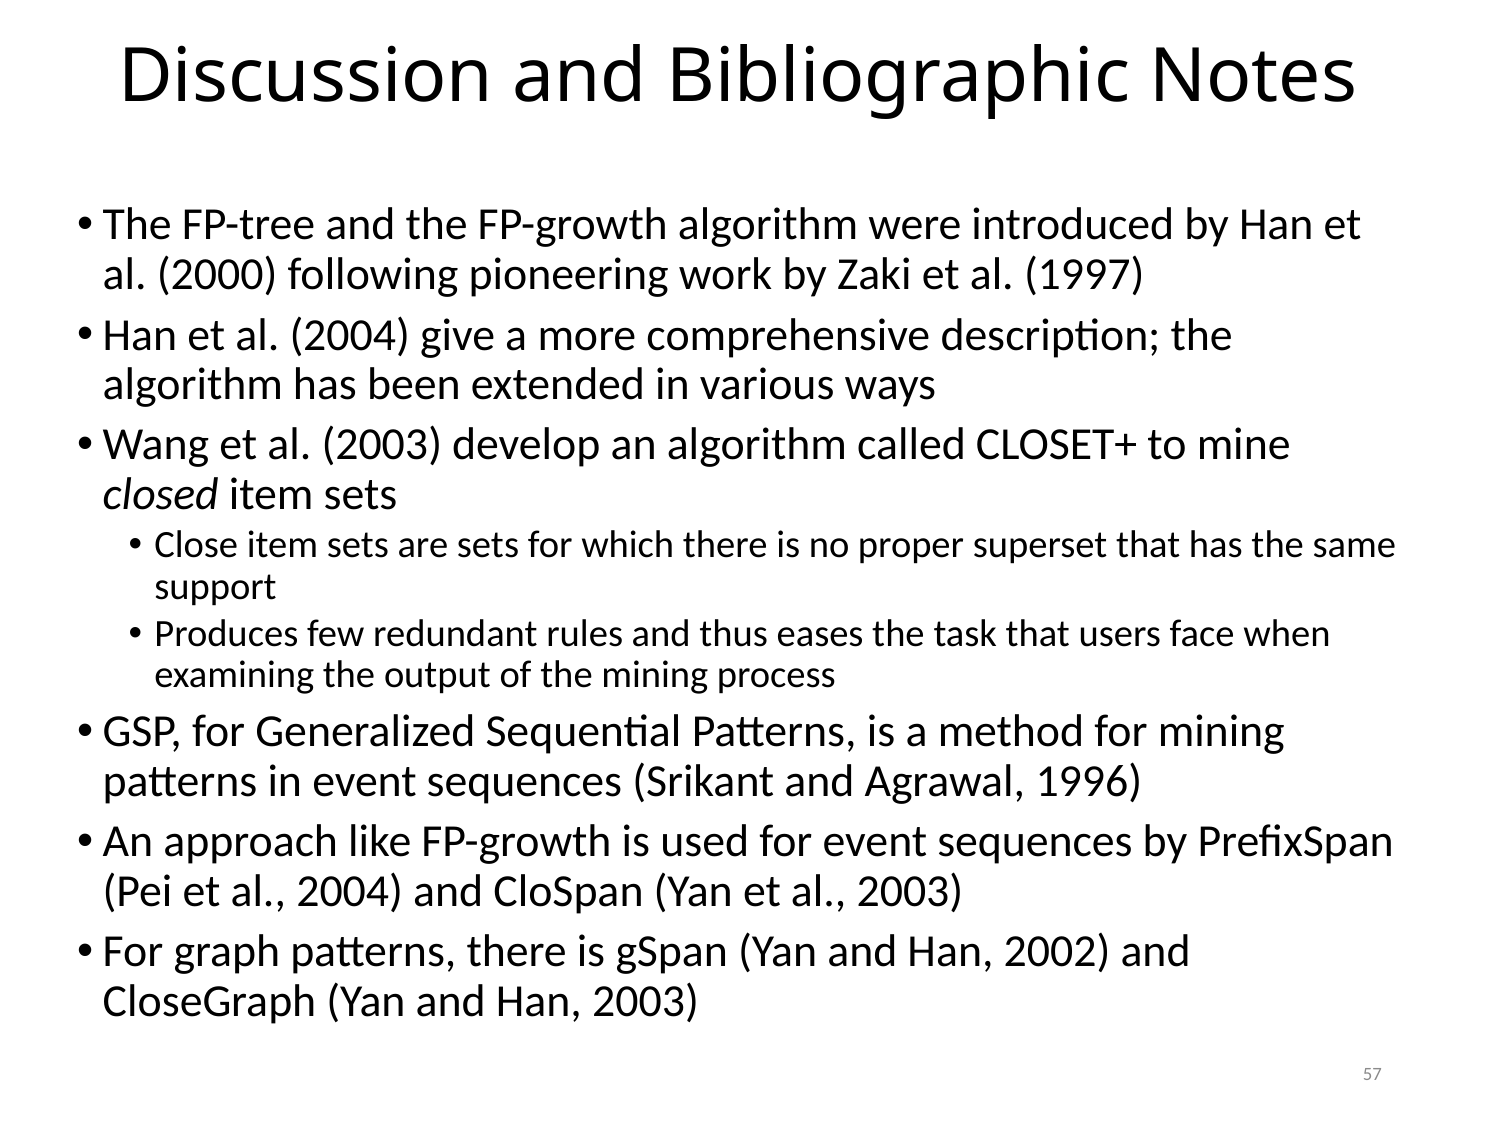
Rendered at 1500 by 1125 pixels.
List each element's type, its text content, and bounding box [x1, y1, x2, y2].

list The FP-tree and the FP-growth algorithm were introduced by Han et al. (2000) following pioneering work by Zaki et al. (1997) Han et al. (2004) give a more comprehensive description; the algorithm has been extended in various ways Wang et al. (2003) develop an algorithm called CLOSET+ to mine closed item sets Close item sets are sets for which there is no proper superset that has the same support Produces few redundant rules and thus eases the task that users face when examining the output of the mining process GSP, for Generalized Sequential Patterns, is a method for mining patterns in event sequences (Srikant and Agrawal, 1996) An approach like FP-growth is used for event sequences by PrefixSpan (Pei et al., 2004) and CloSpan (Yan et al., 2003) For graph patterns, there is gSpan (Yan and Han, 2002) and CloseGraph (Yan and Han, 2003) [62, 192, 1430, 1043]
title Discussion and Bibliographic Notes [103, 5, 1397, 150]
slide_number 57 [1059, 1042, 1397, 1103]
